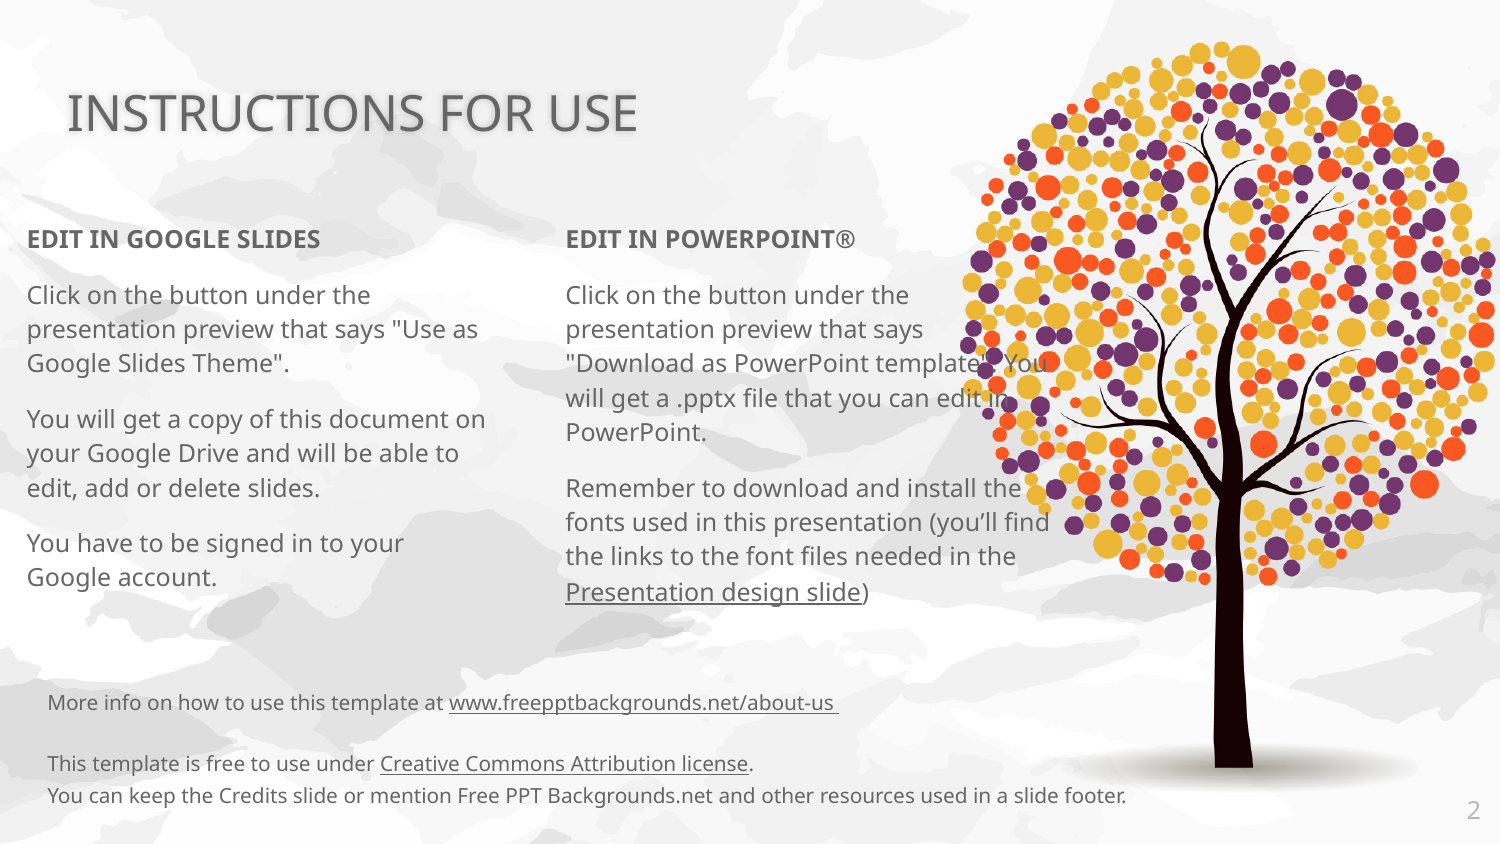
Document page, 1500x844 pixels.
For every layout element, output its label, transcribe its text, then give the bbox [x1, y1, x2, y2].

list EDIT IN POWERPOINT® Click on the button under the presentation preview that says "Download as PowerPoint template". You will get a .pptx file that you can edit in PowerPoint. Remember to download and install the fonts used in this presentation (you’ll find the links to the font files needed in the Presentation design slide) [565, 219, 1053, 685]
title INSTRUCTIONS FOR USE [67, 32, 692, 190]
picture [0, 0, 1500, 844]
list More info on how to use this template at www.freepptbackgrounds.net/about-us This template is free to use under Creative Commons Attribution license. You can keep the Credits slide or mention Free PPT Backgrounds.net and other resources used in a slide footer. [47, 685, 1134, 776]
slide_number 2 [1391, 779, 1482, 844]
list EDIT IN GOOGLE SLIDES Click on the button under the presentation preview that says "Use as Google Slides Theme". You will get a copy of this document on your Google Drive and will be able to edit, add or delete slides. You have to be signed in to your Google account. [26, 219, 496, 686]
